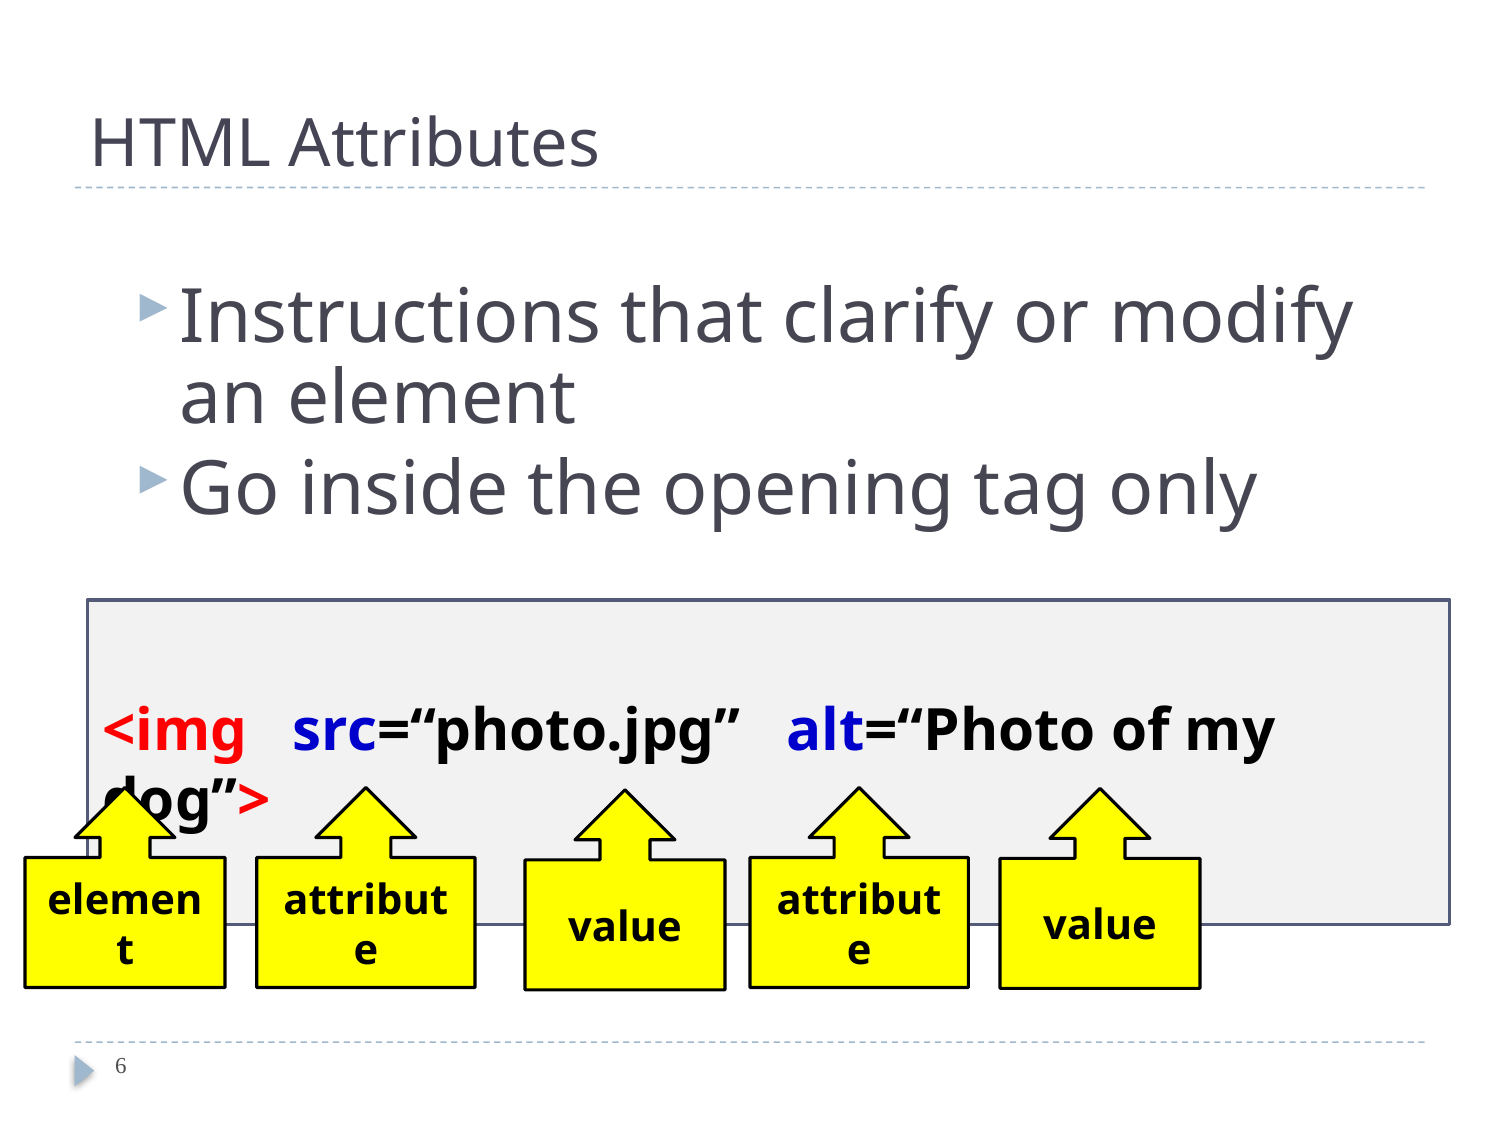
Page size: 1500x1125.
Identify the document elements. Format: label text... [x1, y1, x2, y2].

list Instructions that clarify or modify an element Go inside the opening tag only [75, 926, 1425, 1010]
title HTML Attributes [75, 24, 1425, 188]
text_box value [998, 787, 1202, 990]
text_box value [523, 788, 727, 992]
text_box attribute [255, 786, 477, 990]
text_box <img src=“photo.jpg” alt=“Photo of my dog”> [86, 598, 1451, 926]
text_box element [23, 786, 227, 990]
list Instructions that clarify or modify an element Go inside the opening tag only [75, 200, 1425, 834]
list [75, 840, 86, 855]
slide_number 6 [100, 1042, 426, 1103]
text_box attribute [748, 786, 970, 990]
